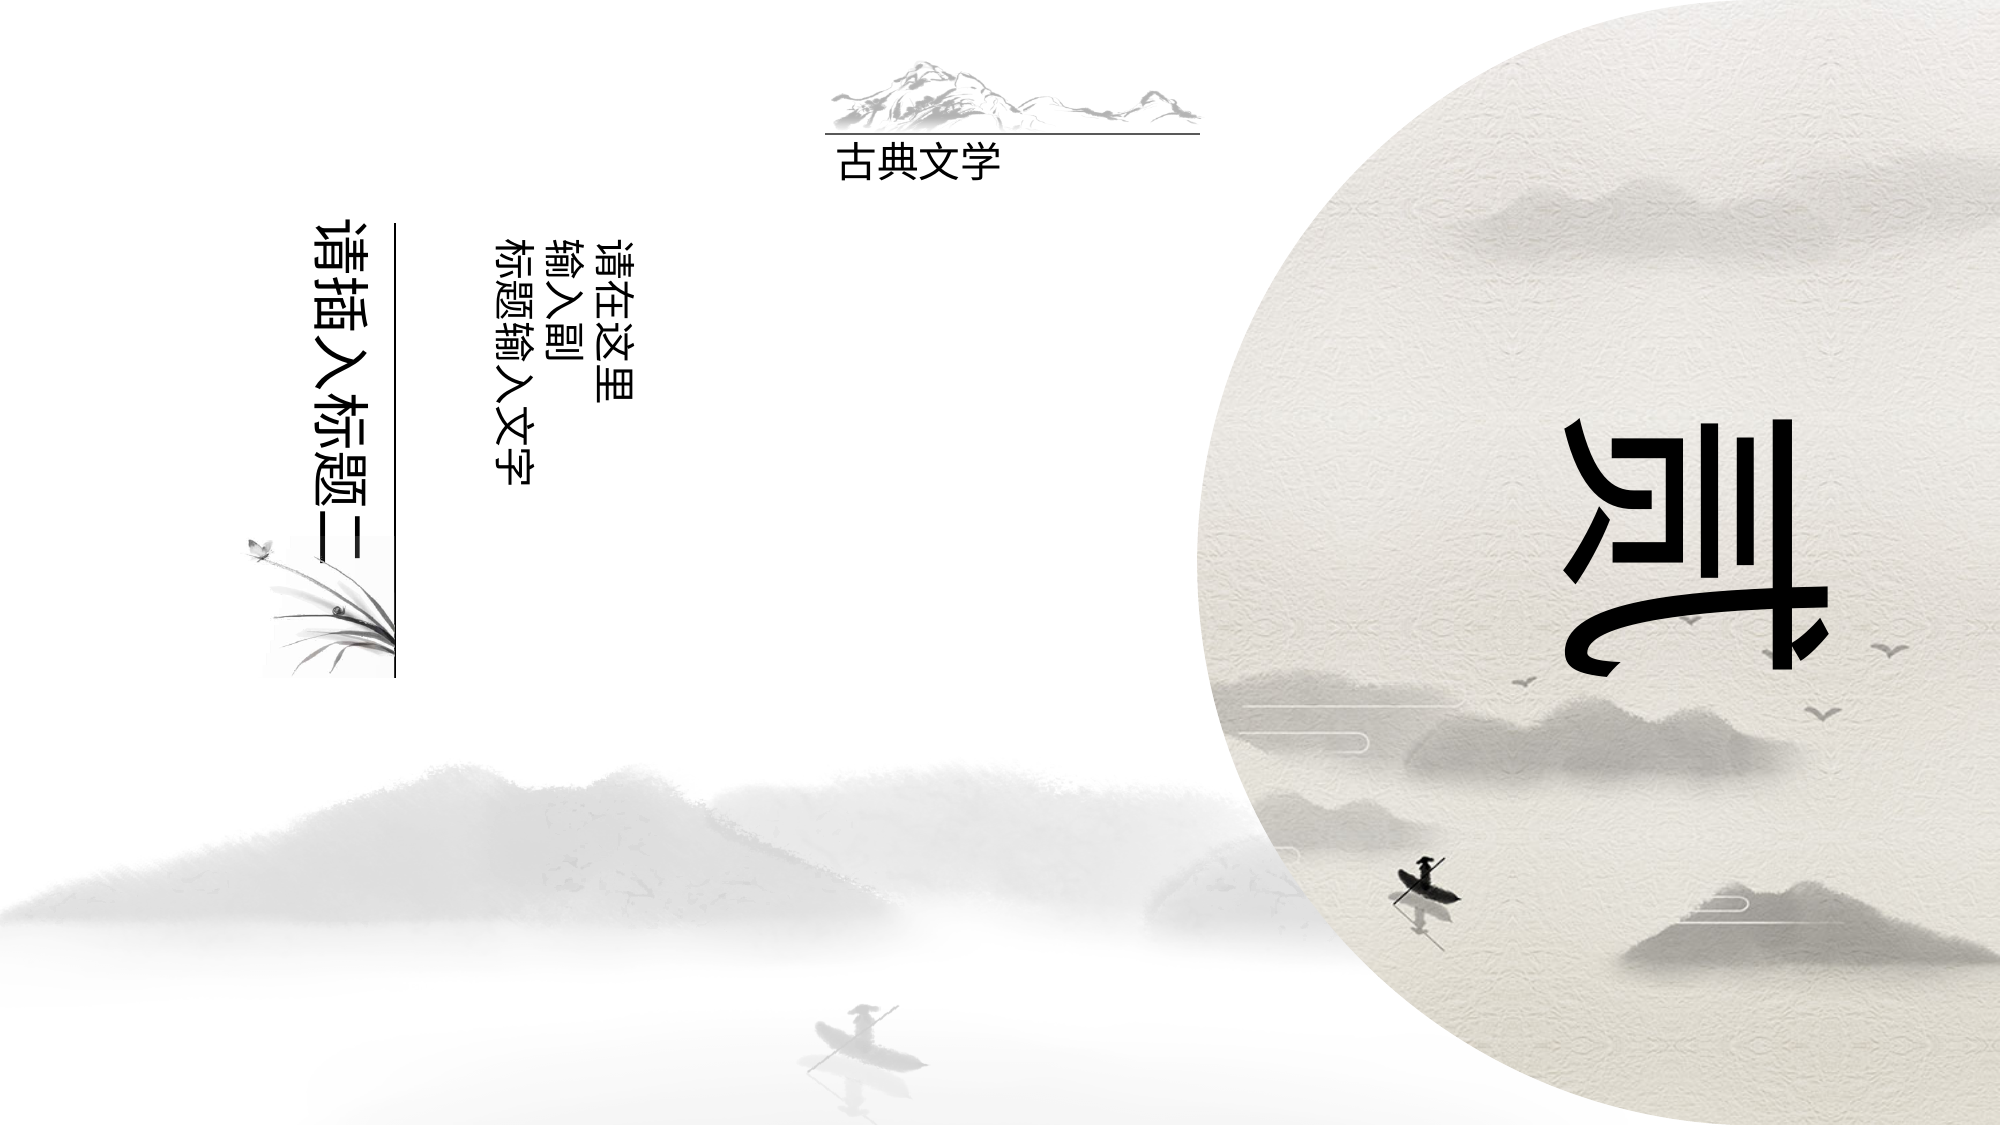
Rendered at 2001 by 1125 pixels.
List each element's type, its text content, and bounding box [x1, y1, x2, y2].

text_box 请插入标题二 [283, 202, 385, 536]
picture [831, 36, 1222, 150]
picture [240, 536, 395, 678]
text_box 请在这里 输入副 标题输入文字 [466, 223, 649, 491]
text_box [1196, 0, 2000, 717]
text_box 贰 [1503, 386, 1883, 675]
picture [0, 717, 2000, 1125]
